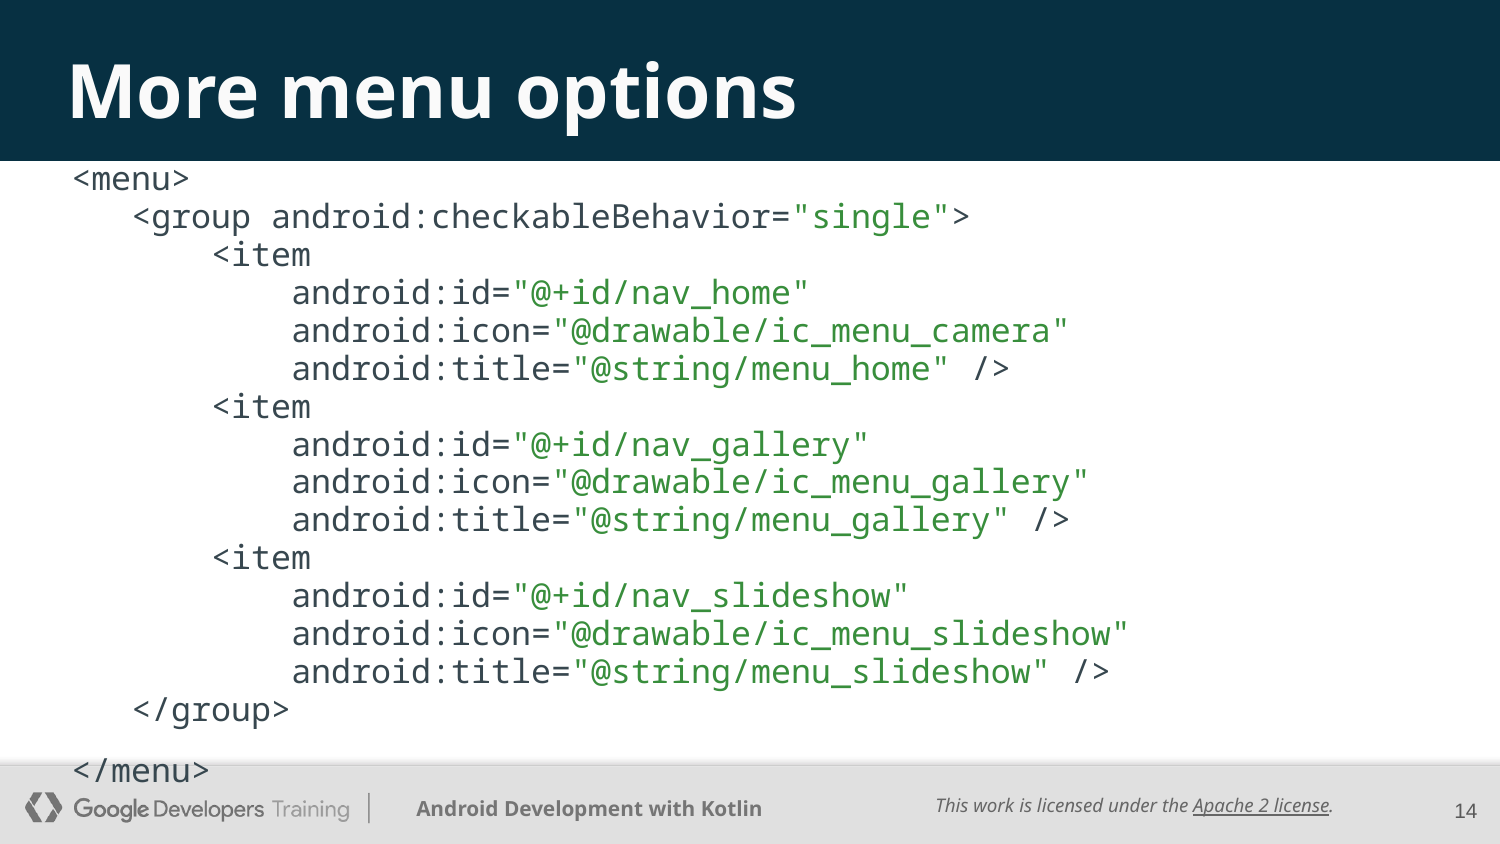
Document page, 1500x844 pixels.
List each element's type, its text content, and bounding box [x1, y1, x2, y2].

title More menu options [51, 28, 1449, 122]
list <menu> <group android:checkableBehavior="single"> <item android:id="@+id/nav_home" android:icon="@drawable/ic_menu_camera" android:title="@string/menu_home" /> <item android:id="@+id/nav_gallery" android:icon="@drawable/ic_menu_gallery" android:title="@string/menu_gallery" /> <item android:id="@+id/nav_slideshow" android:icon="@drawable/ic_menu_slideshow" android:title="@string/menu_slideshow" /> </group> </menu> [56, 145, 1449, 760]
slide_number ‹#› [1402, 777, 1493, 842]
picture [0, 161, 1500, 844]
